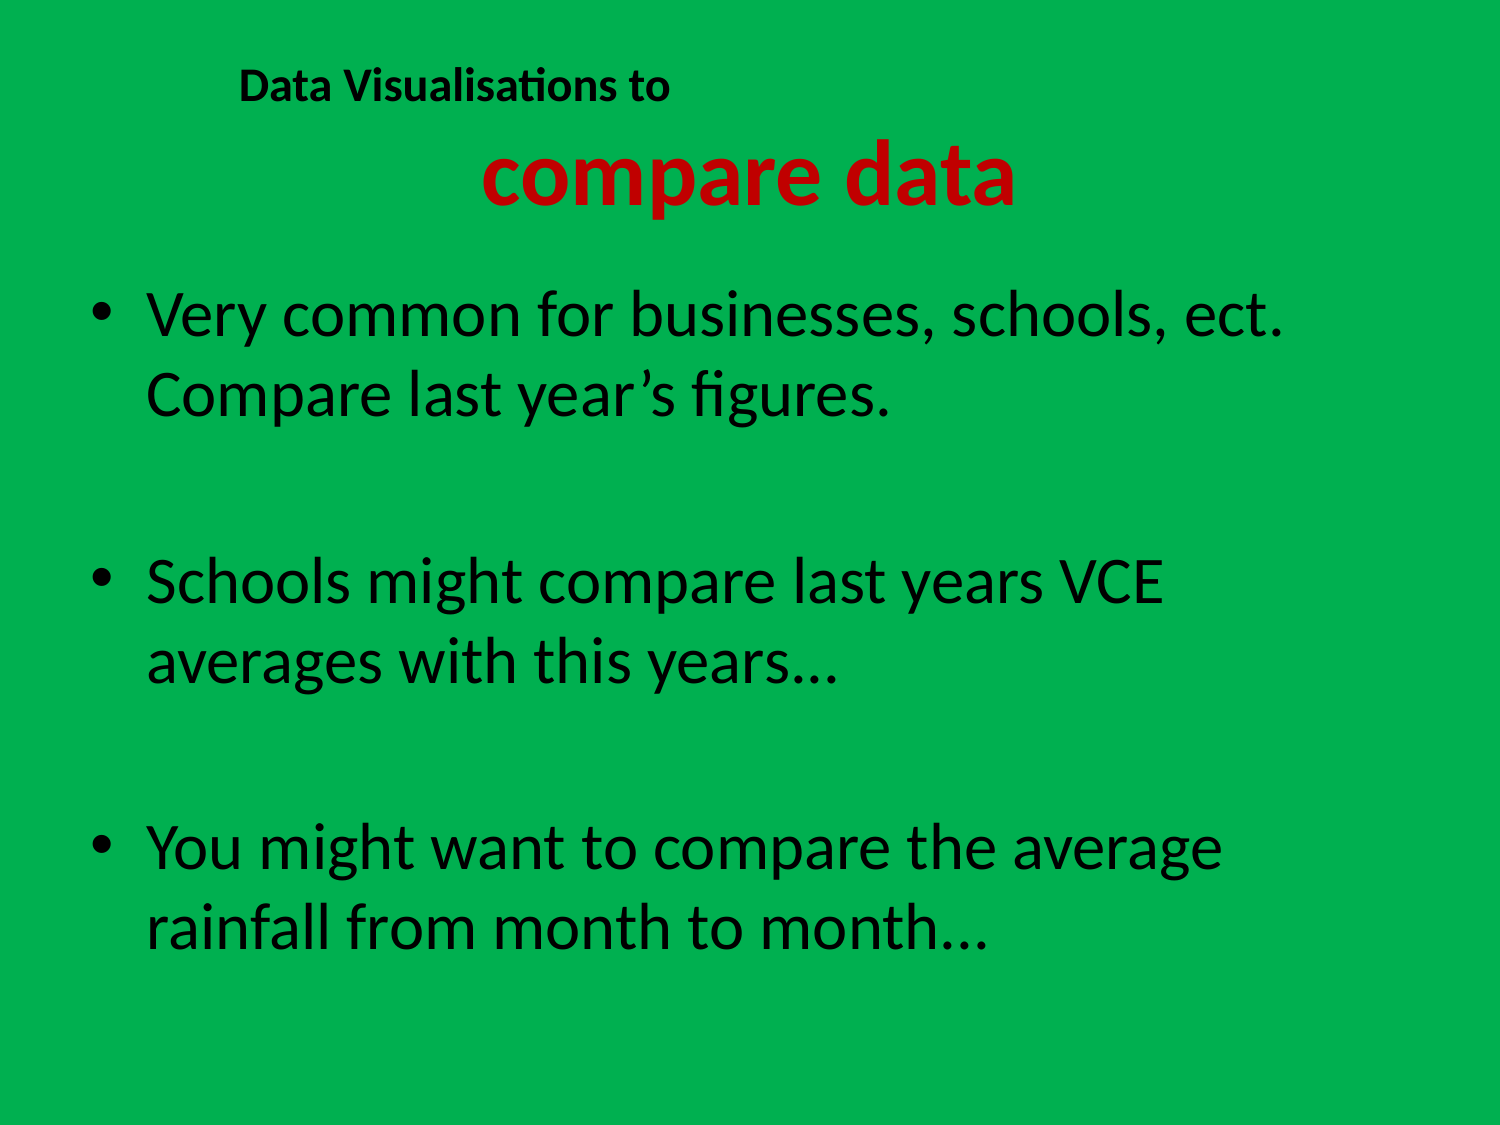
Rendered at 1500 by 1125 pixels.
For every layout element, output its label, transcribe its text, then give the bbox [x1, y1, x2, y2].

list Very common for businesses, schools, ect. Compare last year’s figures. Schools might compare last years VCE averages with this years... You might want to compare the average rainfall from month to month... [75, 262, 1425, 1005]
title Data Visualisations to compare data [0, 45, 1500, 233]
